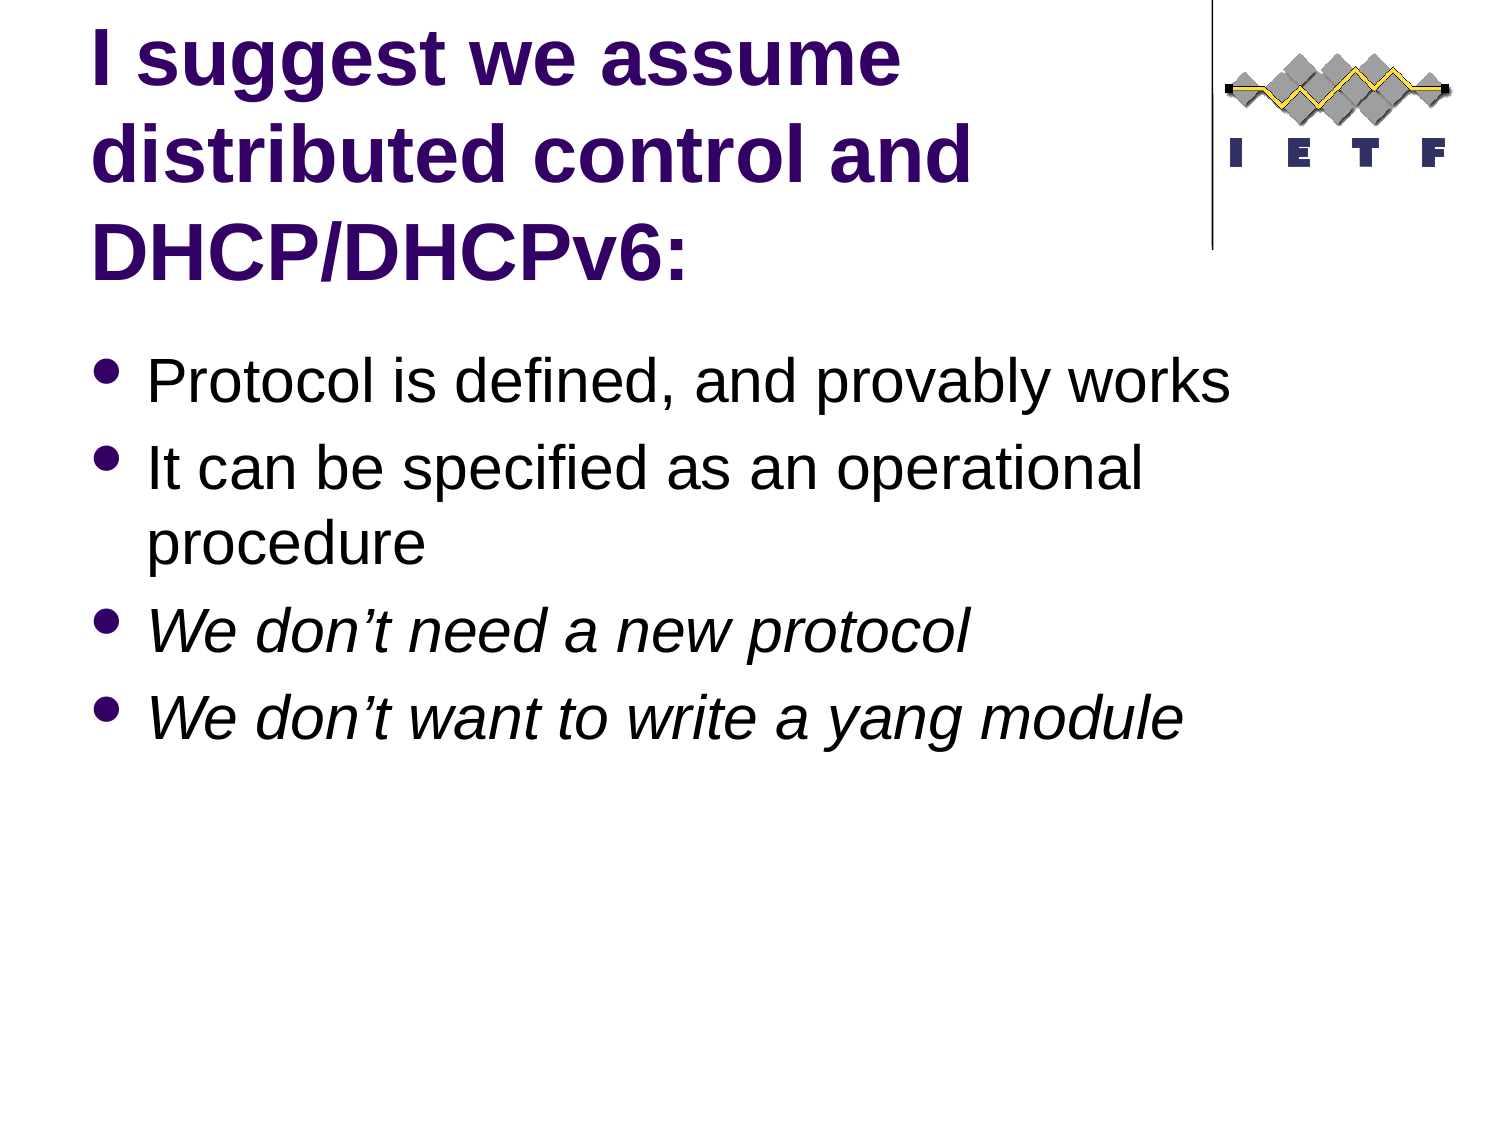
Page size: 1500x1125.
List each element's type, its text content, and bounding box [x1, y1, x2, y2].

list Protocol is defined, and provably works It can be specified as an operational procedure We don’t need a new protocol We don’t want to write a yang module [74, 331, 1426, 1006]
title I suggest we assume distributed control and DHCP/DHCPv6: [74, 19, 1201, 305]
picture [1212, 37, 1463, 181]
